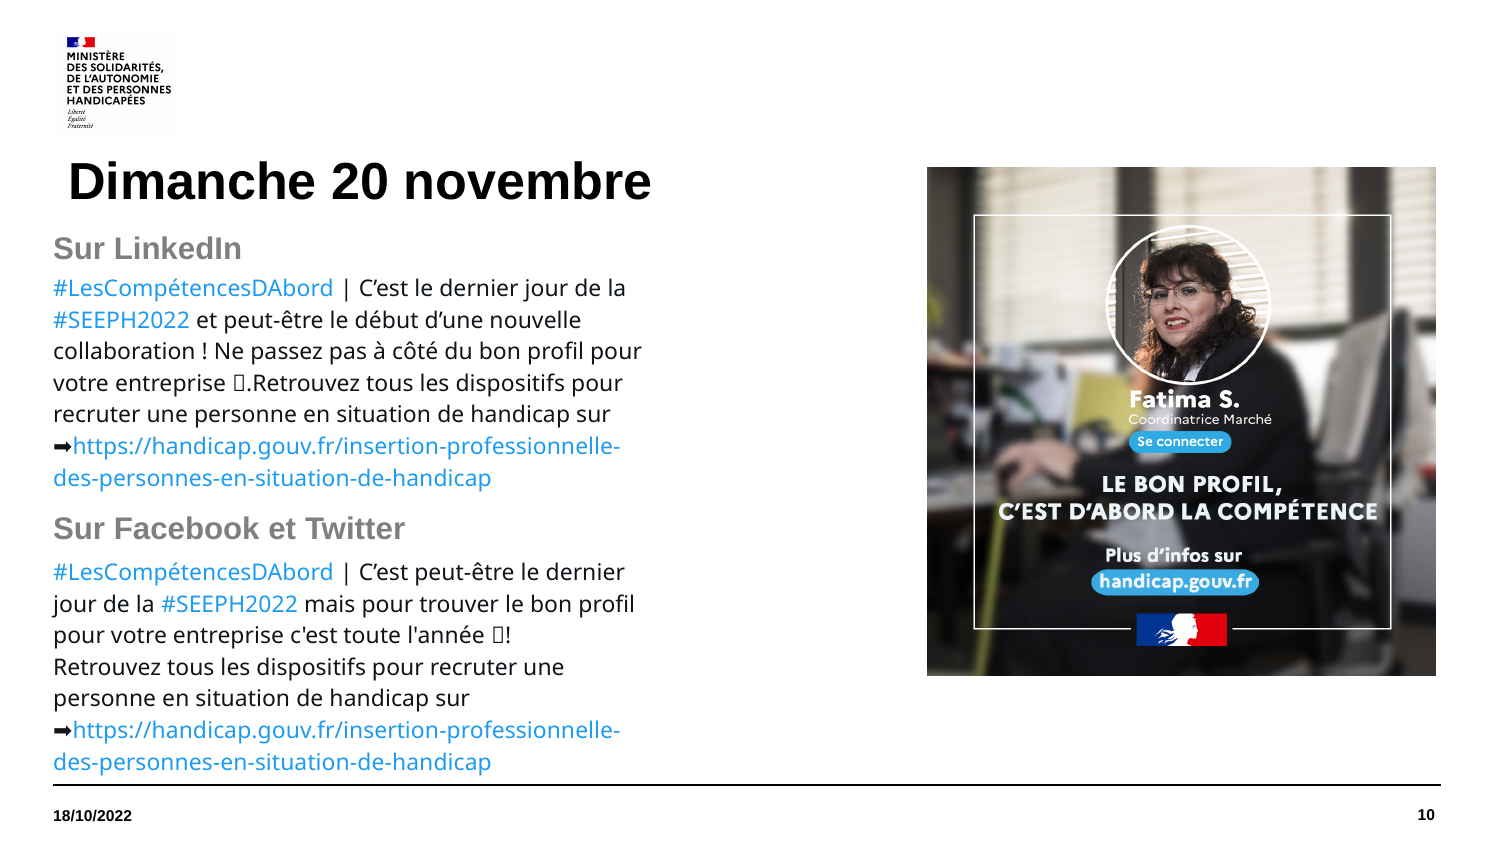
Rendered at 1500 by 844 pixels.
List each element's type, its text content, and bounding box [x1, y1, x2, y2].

list #LesCompétencesDAbord | C’est peut-être le dernier jour de la #SEEPH2022 mais pour trouver le bon profil pour votre entreprise c'est toute l'année 🎯! Retrouvez tous les dispositifs pour recruter une personne en situation de handicap sur ➡️https://handicap.gouv.fr/insertion-professionnelle-des-personnes-en-situation-de-handicap [53, 553, 656, 782]
list Sur LinkedIn [53, 228, 504, 269]
slide_number 10 [1213, 784, 1436, 844]
picture [927, 167, 1436, 676]
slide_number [53, 787, 246, 844]
title Dimanche 20 novembre [53, 138, 1436, 227]
list #LesCompétencesDAbord | C’est le dernier jour de la #SEEPH2022 et peut-être le début d’une nouvelle collaboration ! Ne passez pas à côté du bon profil pour votre entreprise 🎯.Retrouvez tous les dispositifs pour recruter une personne en situation de handicap sur ➡️https://handicap.gouv.fr/insertion-professionnelle-des-personnes-en-situation-de-handicap [53, 269, 656, 498]
picture [57, 27, 181, 138]
list Sur Facebook et Twitter [53, 508, 504, 549]
